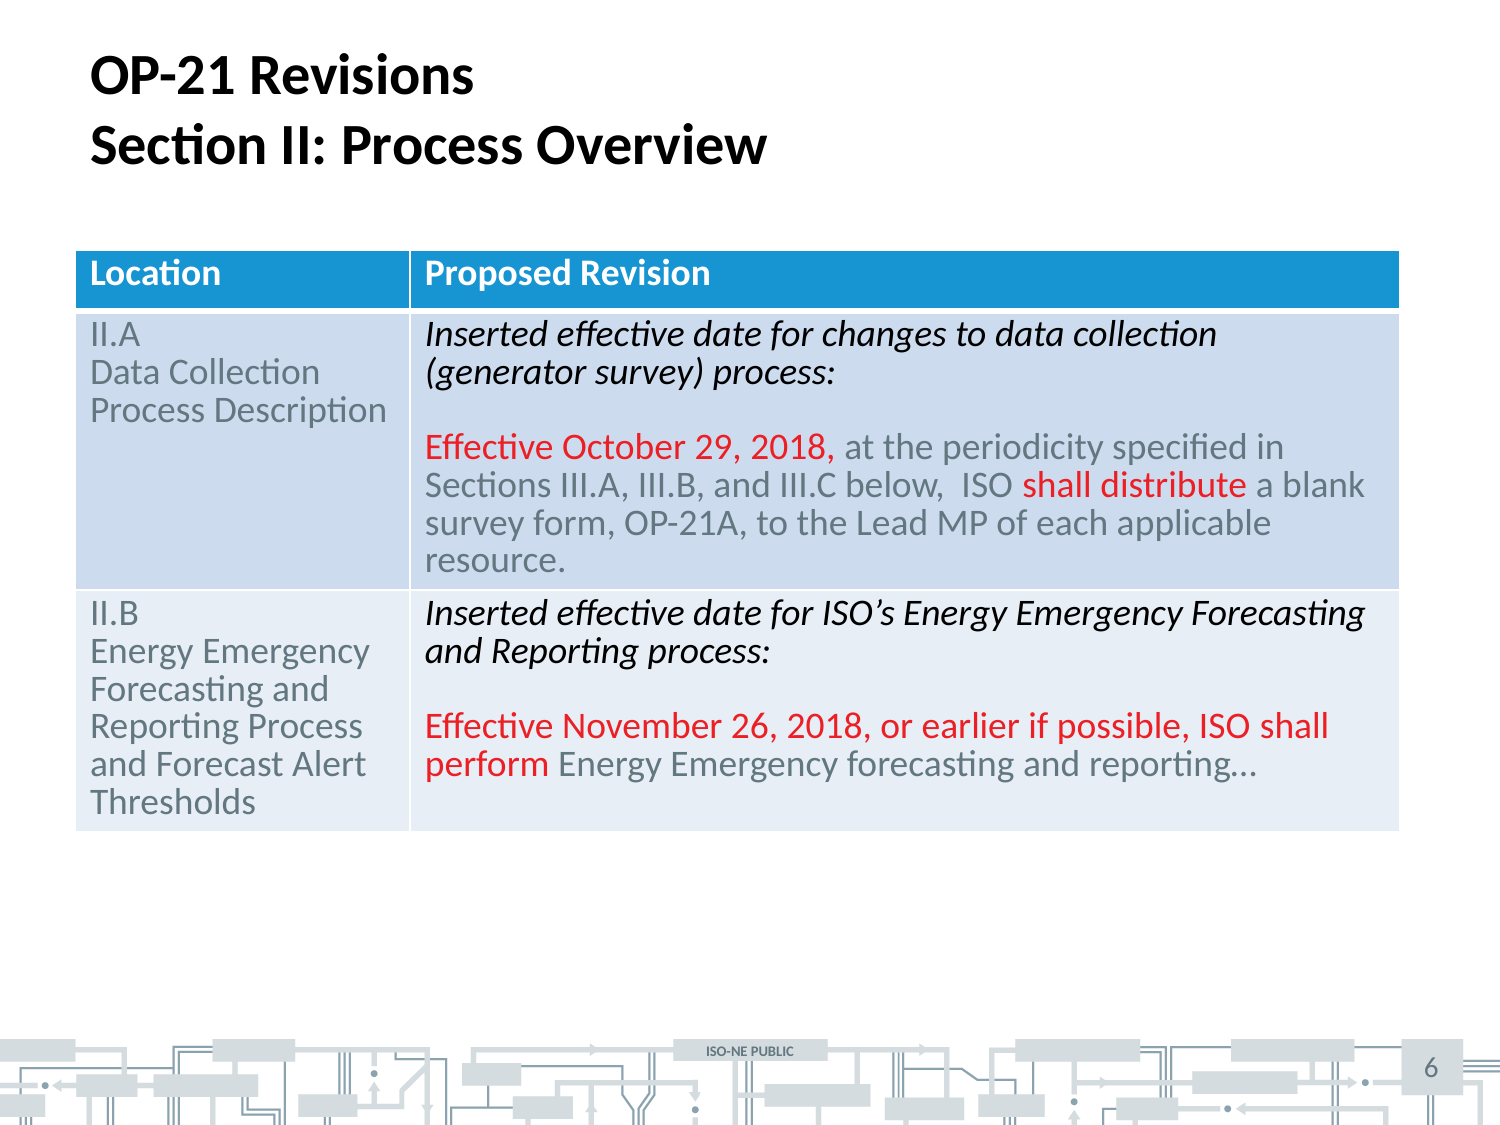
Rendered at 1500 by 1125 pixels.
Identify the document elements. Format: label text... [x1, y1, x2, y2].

picture [0, 1031, 1500, 1125]
title OP-21 Revisions Section II: Process Overview [75, 12, 1425, 200]
table_cell II.B Energy Emergency Forecasting and Reporting Process and Forecast Alert Thresholds [76, 591, 409, 831]
table_cell II.A Data Collection Process Description [76, 314, 409, 589]
table_header Location [76, 251, 409, 308]
table_cell Inserted effective date for changes to data collection (generator survey) process: Effective October 29, 2018, at the periodicity specified in Sections III.A, III.B, and III.C below, ISO shall distribute a blank survey form, OP-21A, to the Lead MP of each applicable resource. [411, 314, 1399, 589]
slide_number 6 [1400, 1044, 1463, 1088]
table_header Proposed Revision [411, 251, 1399, 308]
table_cell Inserted effective date for ISO’s Energy Emergency Forecasting and Reporting process: Effective November 26, 2018, or earlier if possible, ISO shall perform Energy Emergency forecasting and reporting… [411, 591, 1399, 831]
